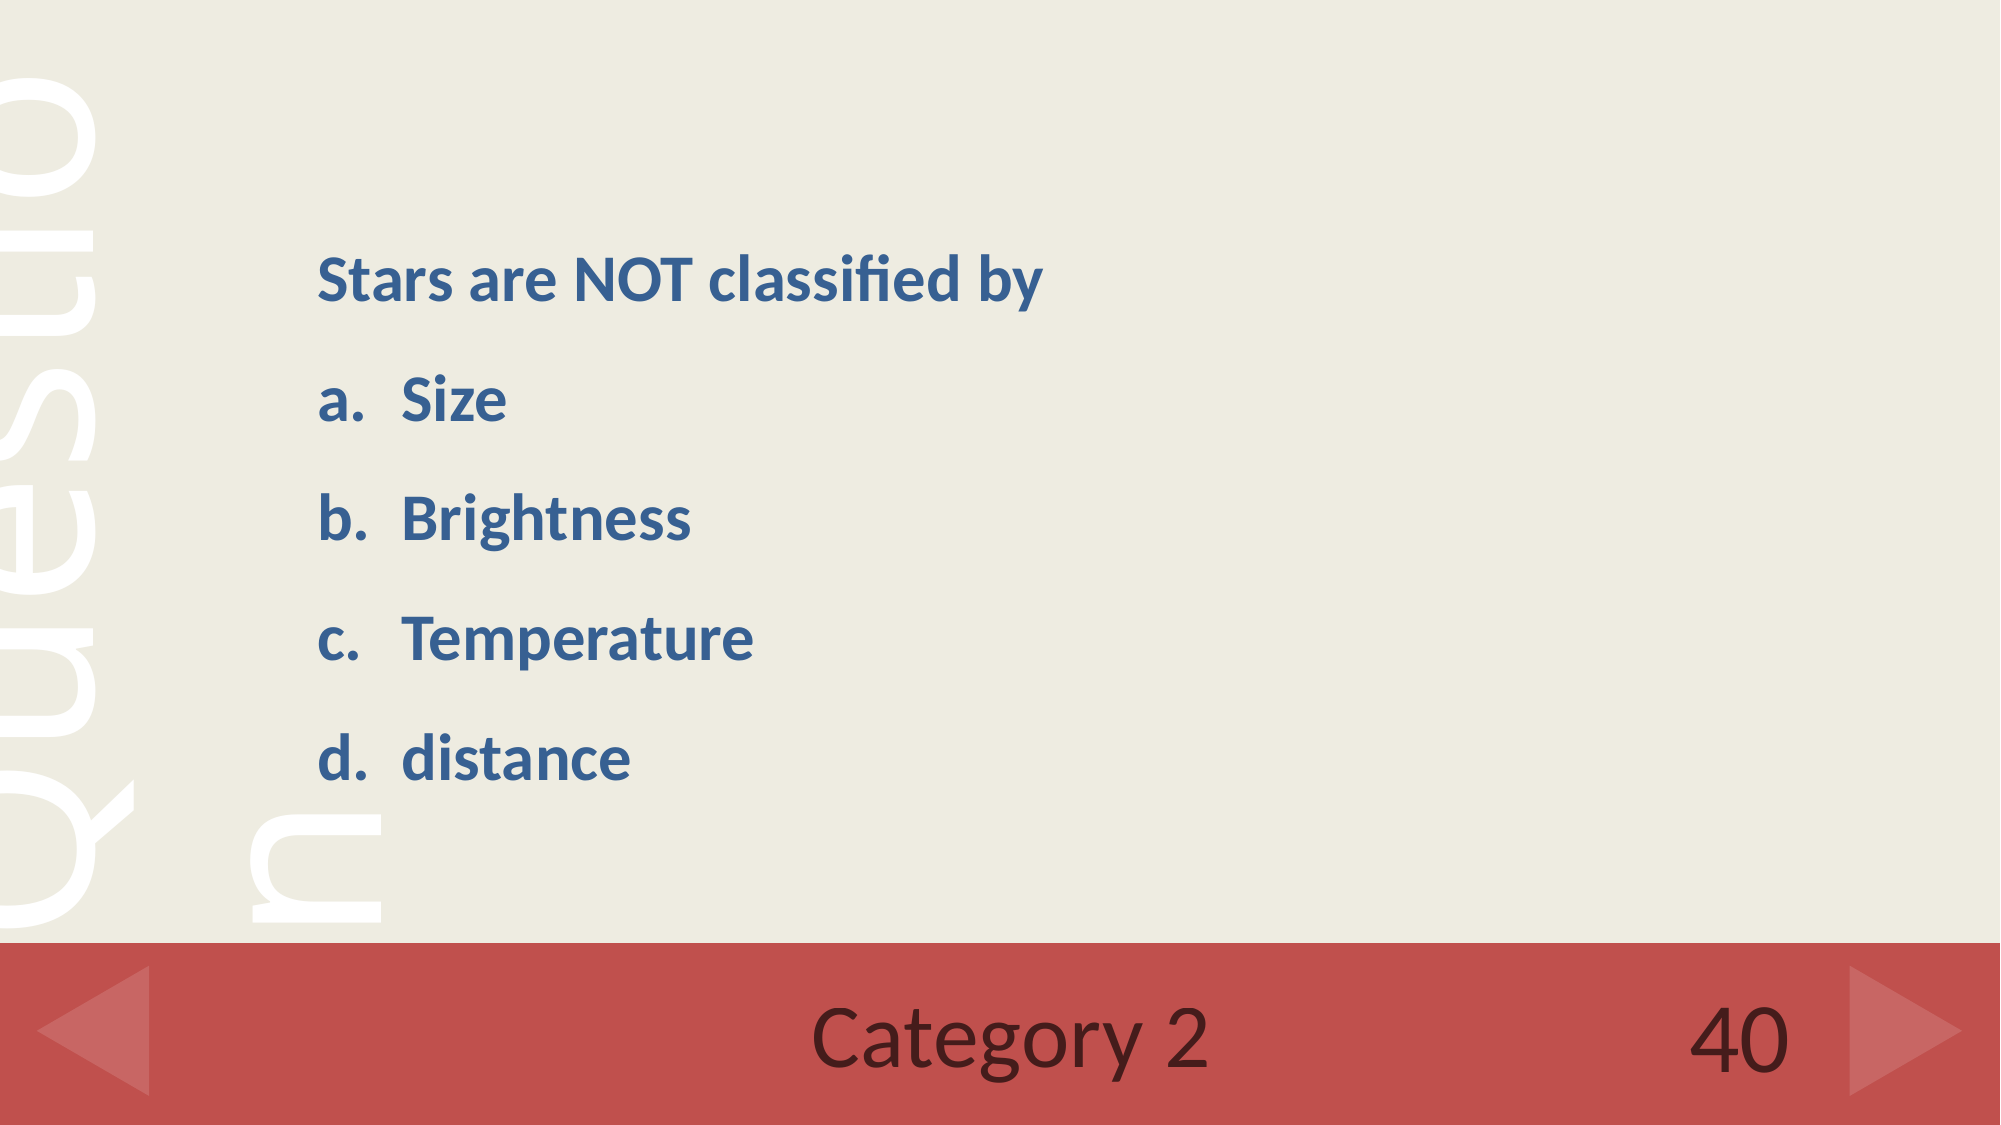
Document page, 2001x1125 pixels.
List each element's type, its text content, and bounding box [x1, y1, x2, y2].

list Stars are NOT classified by Size Brightness Temperature distance [302, 123, 1866, 866]
title Category 2 [111, 937, 1912, 1125]
